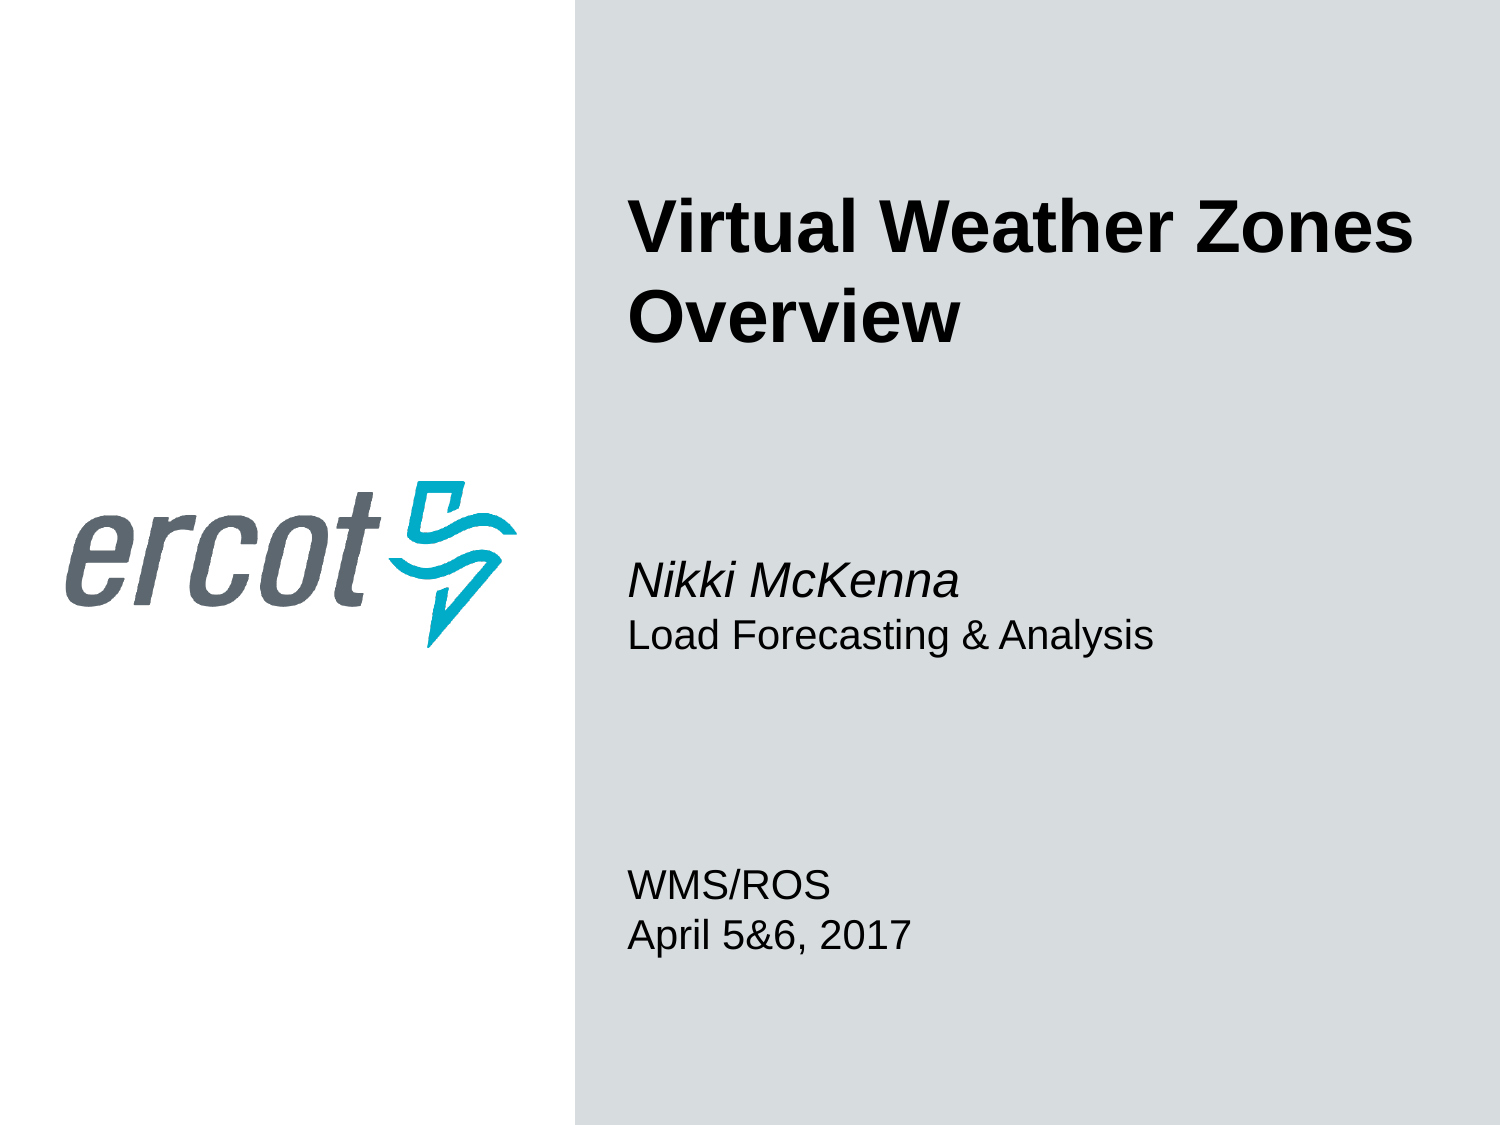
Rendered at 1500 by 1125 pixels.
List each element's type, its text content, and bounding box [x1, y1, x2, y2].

text_box Virtual Weather Zones Overview Nikki McKenna Load Forecasting & Analysis WMS/ROS April 5&6, 2017 [612, 170, 1483, 965]
picture [56, 471, 525, 654]
